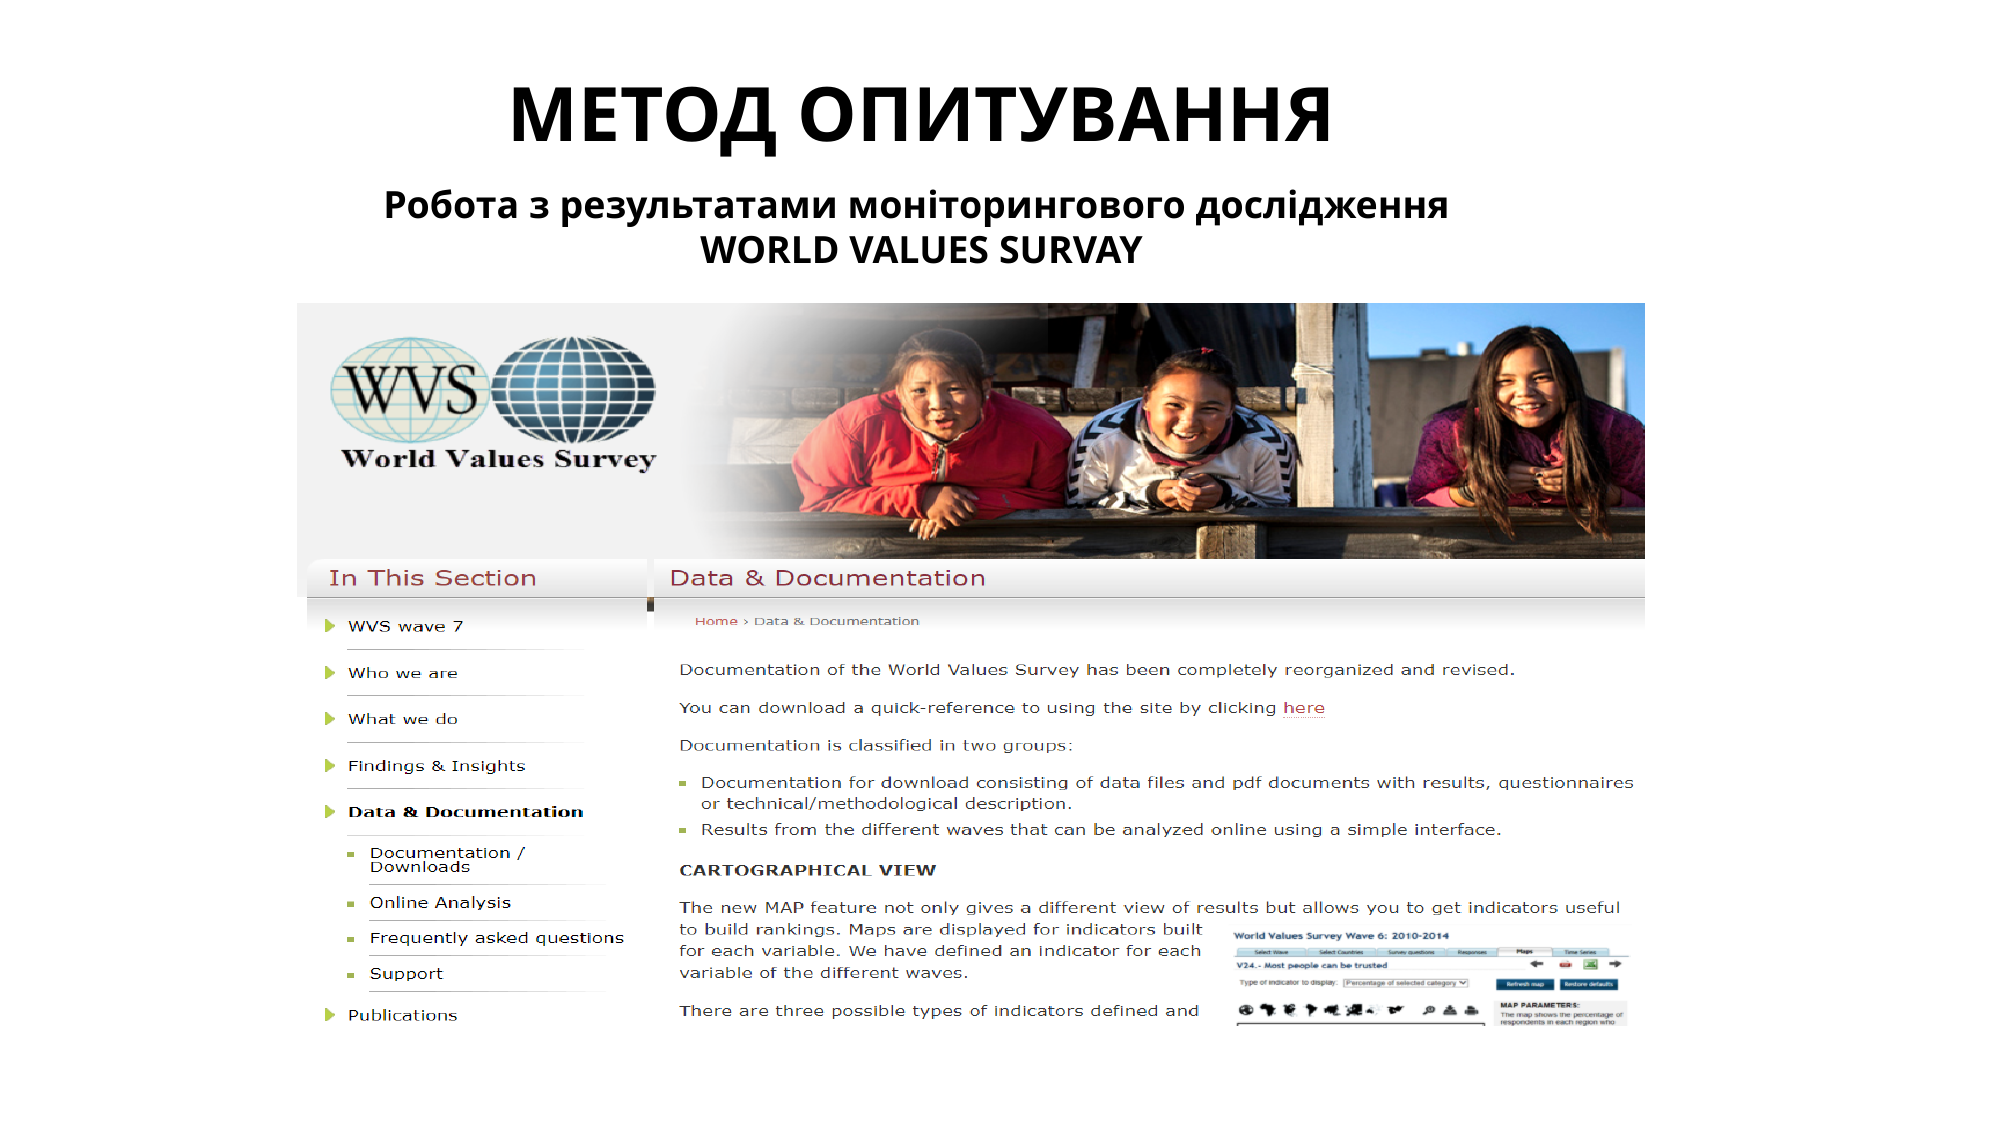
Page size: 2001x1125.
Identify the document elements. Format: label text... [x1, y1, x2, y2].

text_box МЕТОД ОПИТУВАННЯ Робота з результатами моніторингового дослідження WORLD VALUES SURVAY [273, 58, 1571, 324]
picture [297, 301, 1645, 1027]
